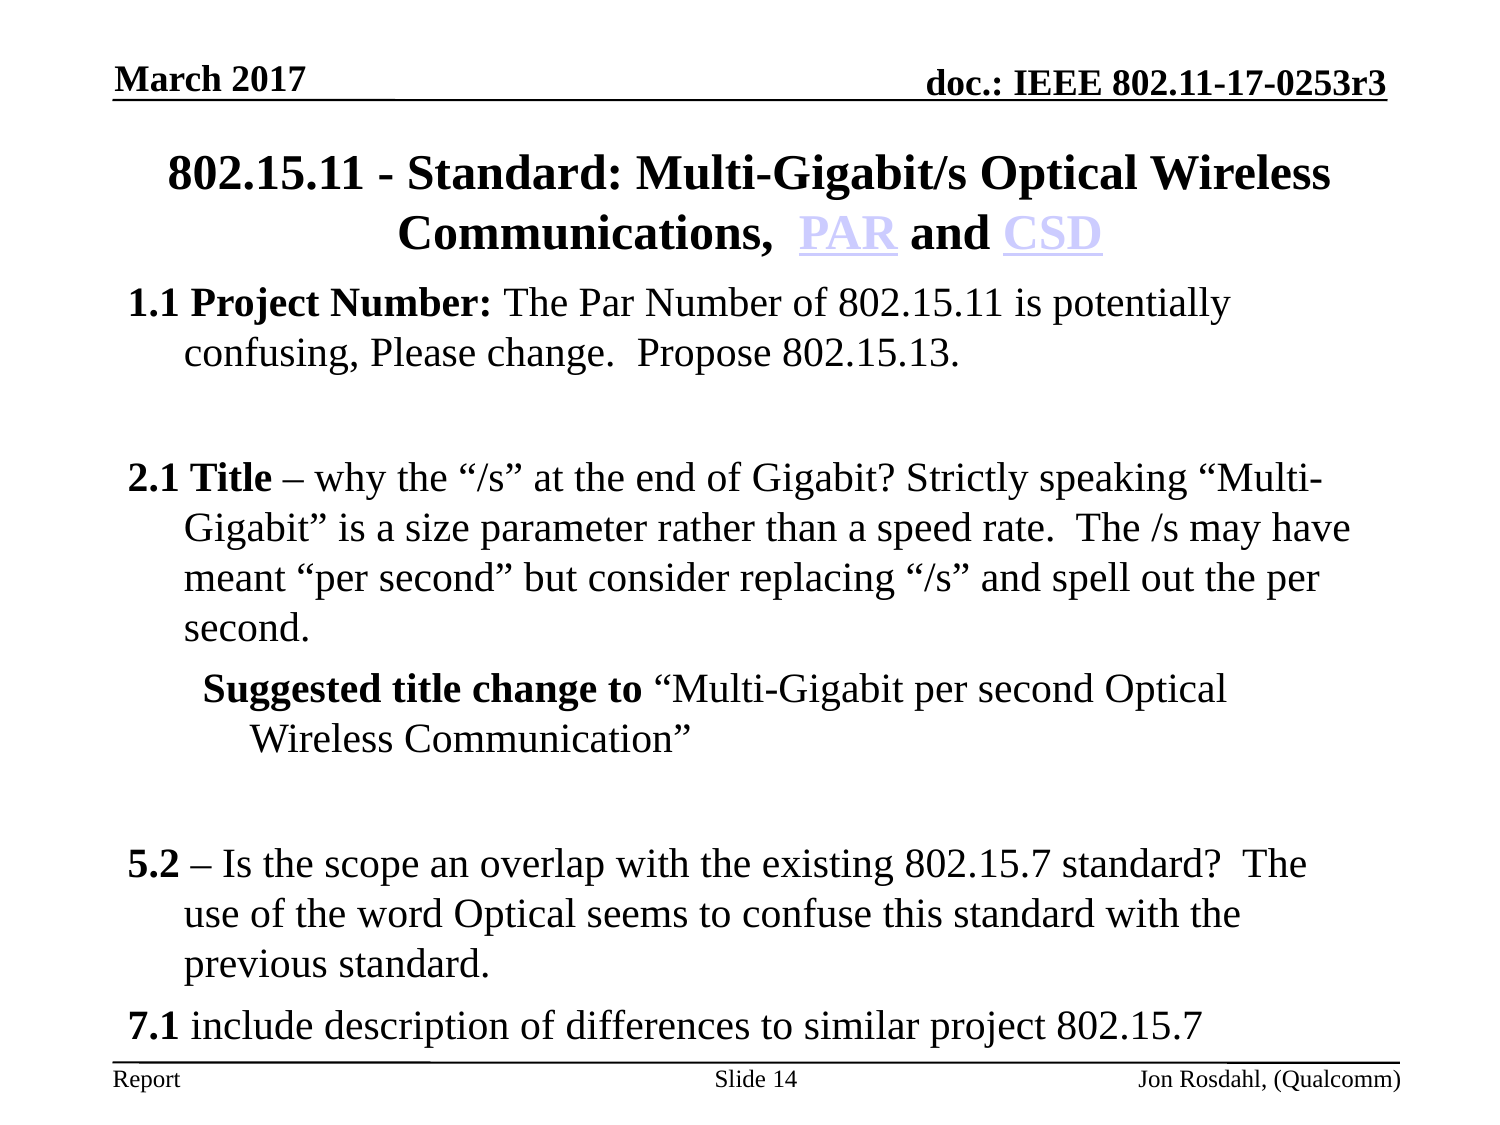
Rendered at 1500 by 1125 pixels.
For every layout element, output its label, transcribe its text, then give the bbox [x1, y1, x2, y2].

footer Jon Rosdahl, (Qualcomm) [878, 1061, 1402, 1093]
title 802.15.11 - Standard: Multi-Gigabit/s Optical Wireless Communications, PAR and CSD [112, 112, 1388, 266]
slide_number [114, 54, 423, 100]
slide_number Slide 14 [712, 1061, 800, 1123]
list 1.1 Project Number: The Par Number of 802.15.11 is potentially confusing, Please change. Propose 802.15.13. 2.1 Title – why the “/s” at the end of Gigabit? Strictly speaking “Multi-Gigabit” is a size parameter rather than a speed rate. The /s may have meant “per second” but consider replacing “/s” and spell out the per second. Suggested title change to “Multi-Gigabit per second Optical Wireless Communication” 5.2 – Is the scope an overlap with the existing 802.15.7 standard? The use of the word Optical seems to confuse this standard with the previous standard. 7.1 include description of differences to similar project 802.15.7 [112, 266, 1388, 1063]
